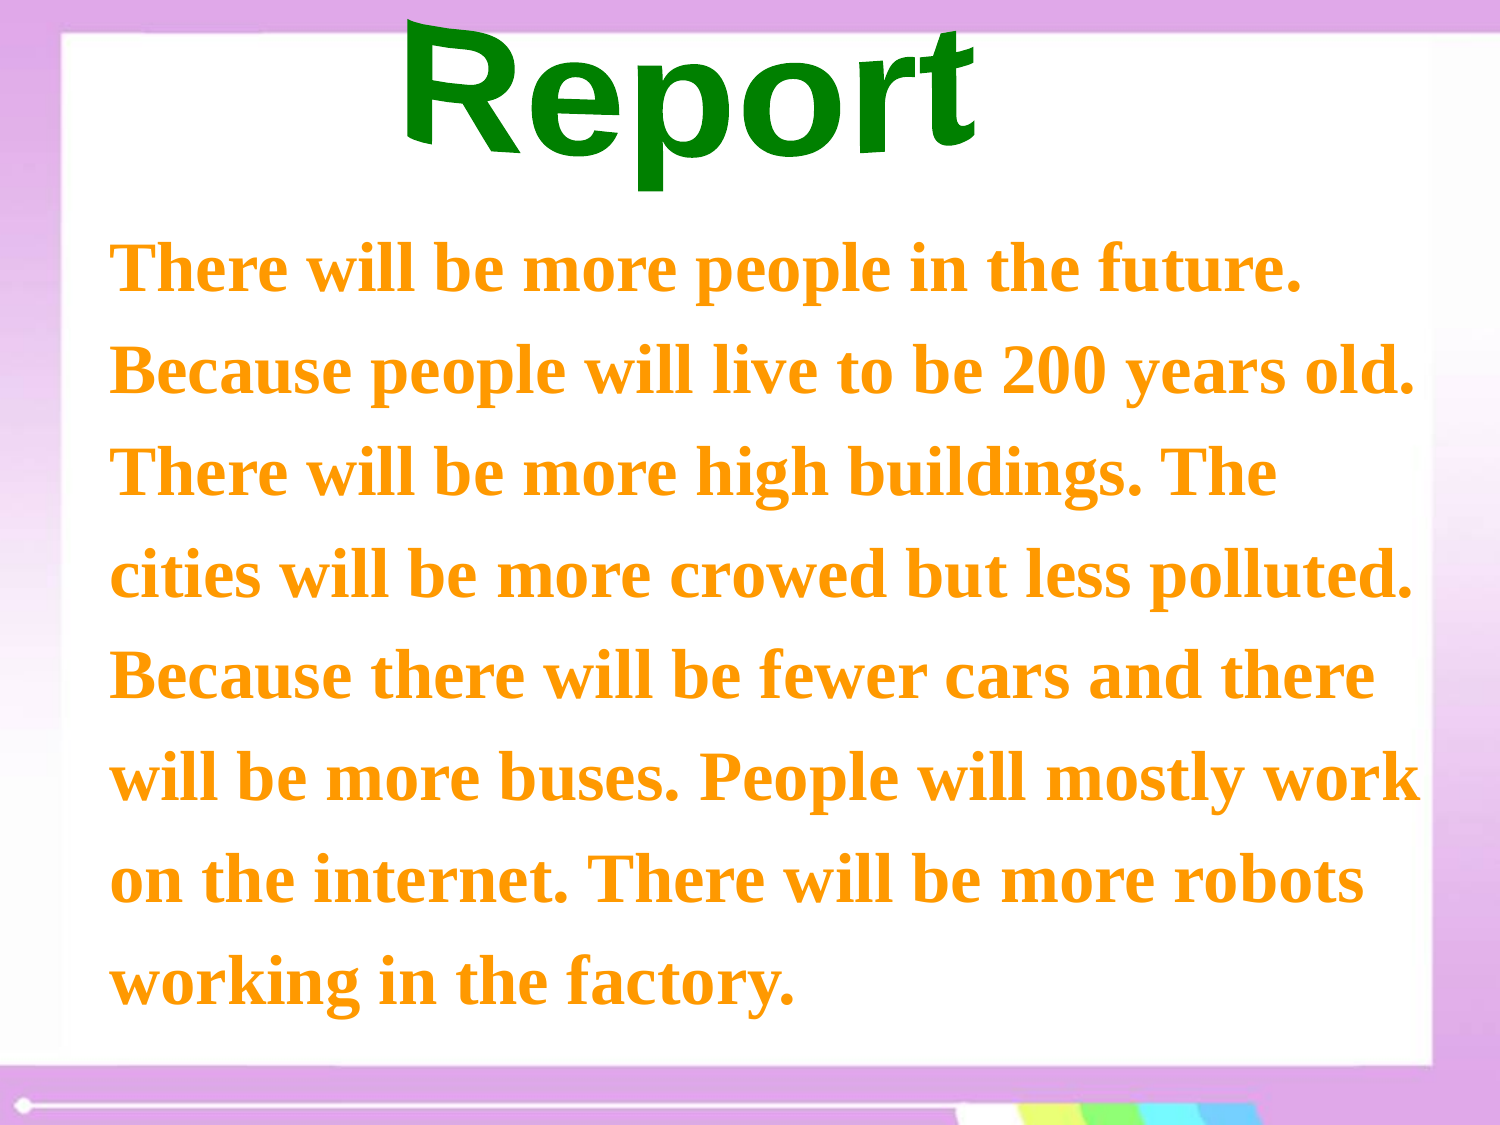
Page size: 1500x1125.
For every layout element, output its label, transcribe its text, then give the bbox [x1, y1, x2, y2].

picture [0, 0, 1500, 1125]
text_box There will be more people in the future. Because people will live to be 200 years old. There will be more high buildings. The cities will be more crowed but less polluted. Because there will be fewer cars and there will be more buses. People will mostly work on the internet. There will be more robots working in the factory. [94, 196, 1447, 1026]
